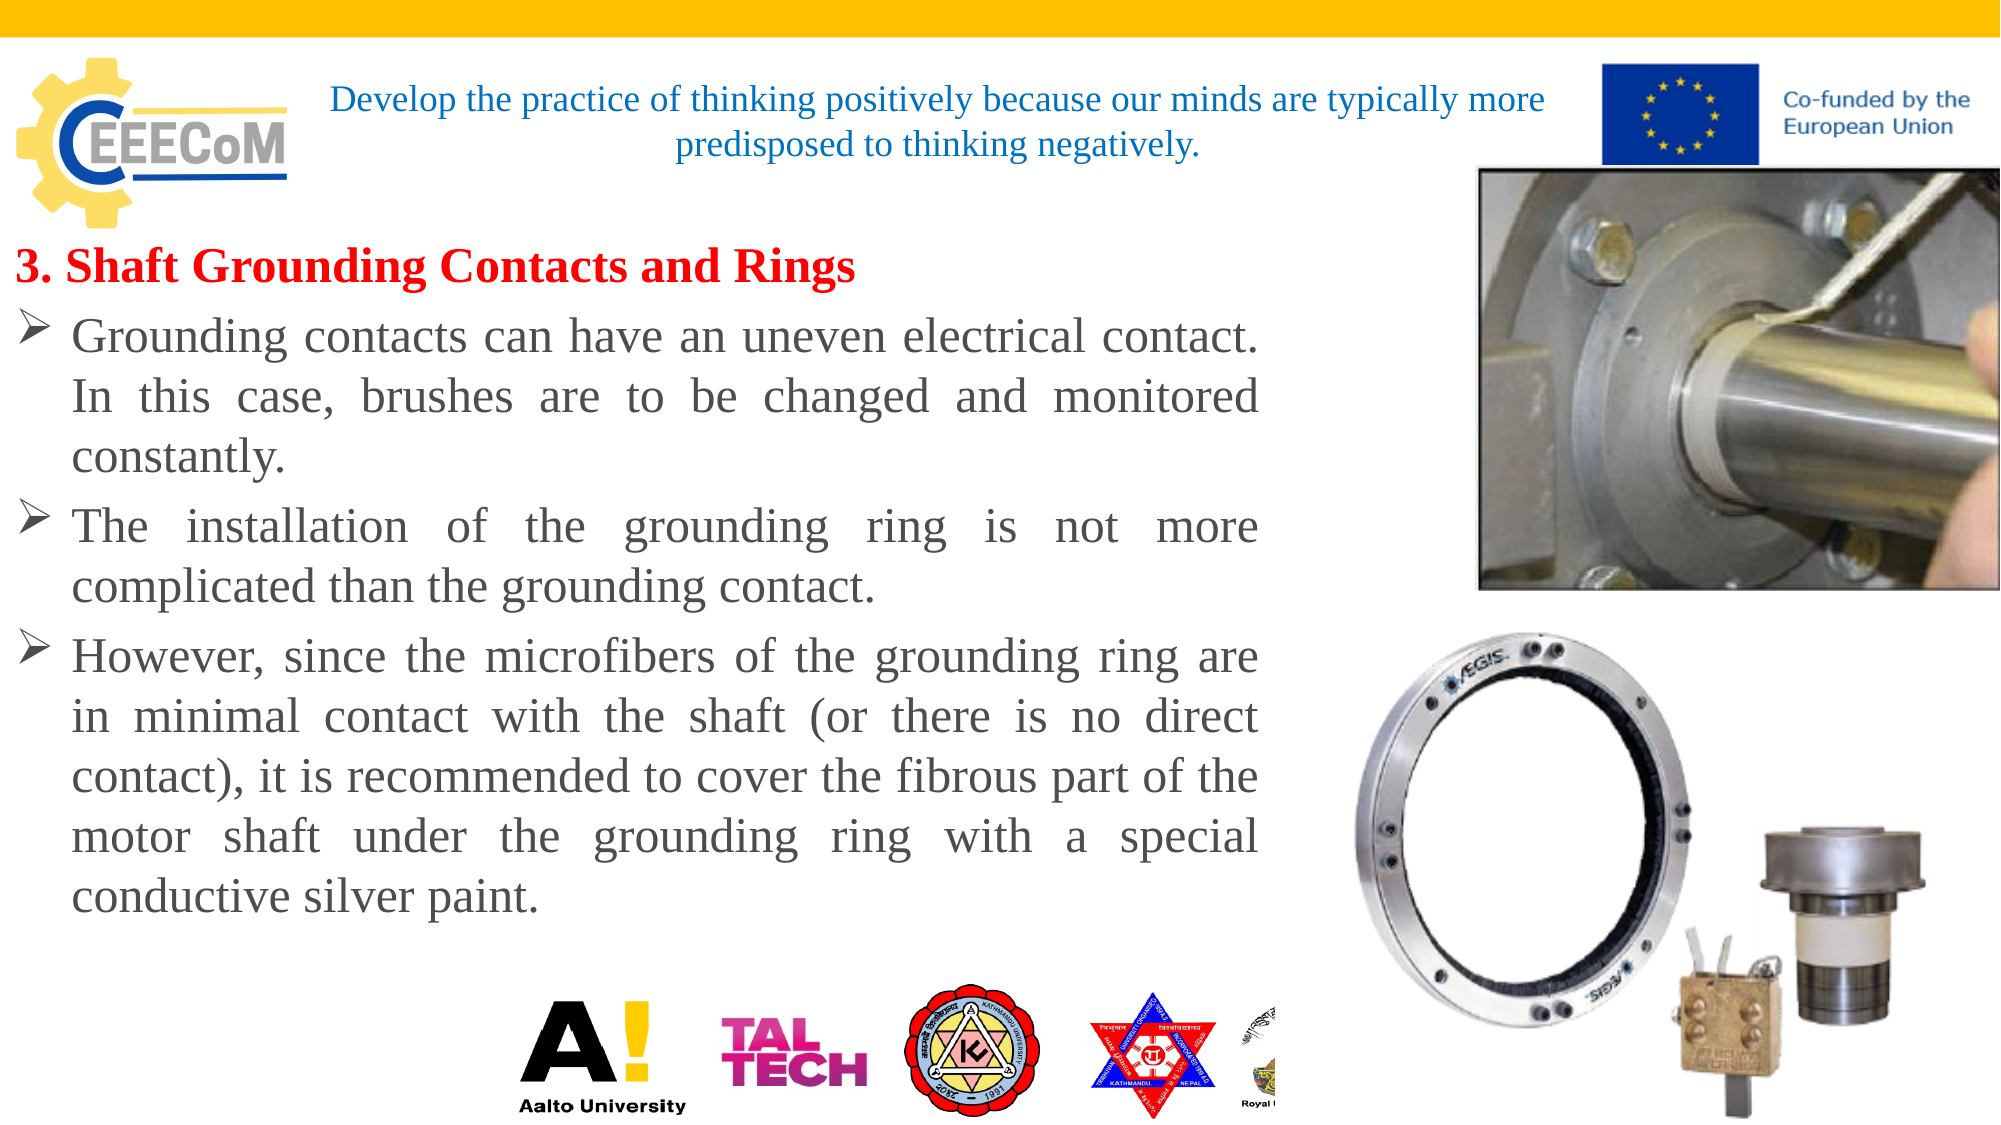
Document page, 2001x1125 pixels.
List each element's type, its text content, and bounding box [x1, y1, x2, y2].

picture [1474, 46, 2000, 591]
picture [11, 50, 299, 224]
picture [512, 599, 1995, 1125]
list 3. Shaft Grounding Contacts and Rings Grounding contacts can have an uneven electrical contact. In this case, brushes are to be changed and monitored constantly. The installation of the grounding ring is not more complicated than the grounding contact. However, since the microfibers of the grounding ring are in minimal contact with the shaft (or there is no direct contact), it is recommended to cover the fibrous part of the motor shaft under the grounding ring with a special conductive silver paint. [0, 224, 1275, 975]
title Develop the practice of thinking positively because our minds are typically more predisposed to thinking negatively. [312, 37, 1565, 201]
